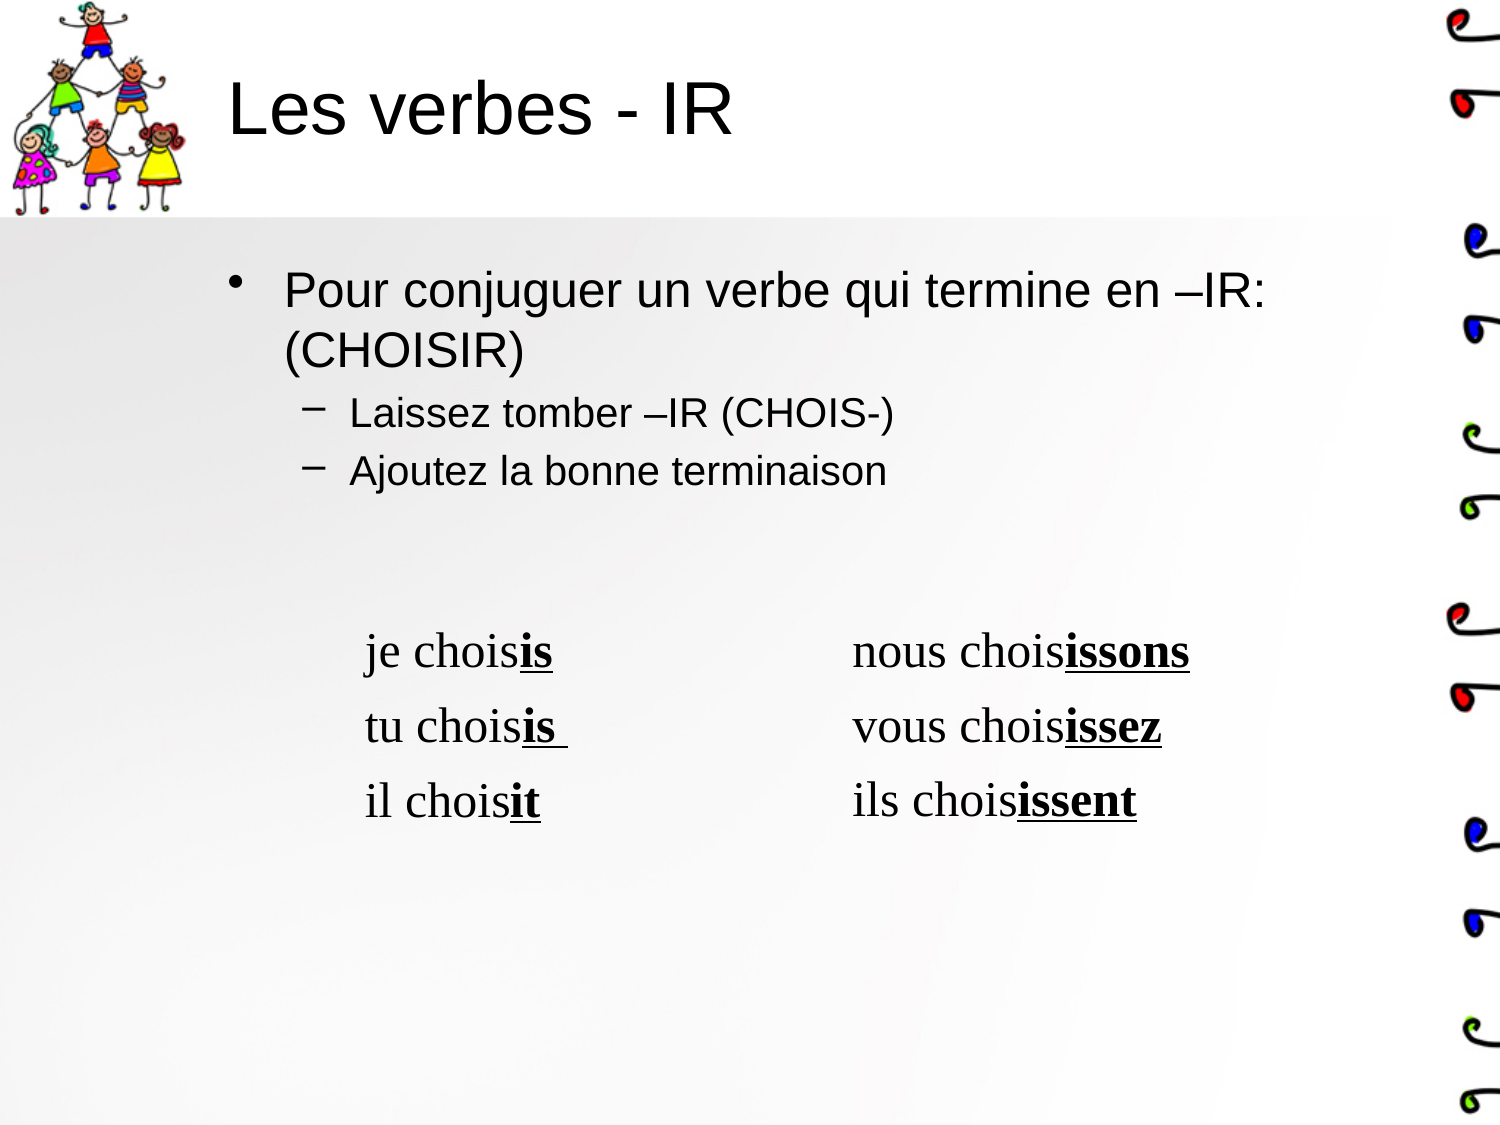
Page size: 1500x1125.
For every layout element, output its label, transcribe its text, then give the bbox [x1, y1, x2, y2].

text_box issez [1049, 685, 1263, 760]
picture [0, 0, 1500, 1125]
text_box je chois [349, 610, 504, 685]
text_box issent [1002, 759, 1215, 835]
text_box vous chois [837, 685, 1049, 759]
text_box is [507, 685, 720, 760]
text_box issons [1049, 610, 1263, 685]
text_box tu chois [349, 685, 507, 760]
title Les verbes - IR [212, 16, 1463, 192]
text_box il chois [349, 760, 494, 835]
text_box is [504, 610, 718, 685]
list Pour conjuguer un verbe qui termine en –IR: (CHOISIR) Laissez tomber –IR (CHOIS-) Ajoutez la bonne terminaison [212, 249, 1363, 926]
text_box ils chois [837, 759, 1002, 835]
text_box it [494, 760, 708, 835]
text_box nous chois [837, 610, 1049, 685]
